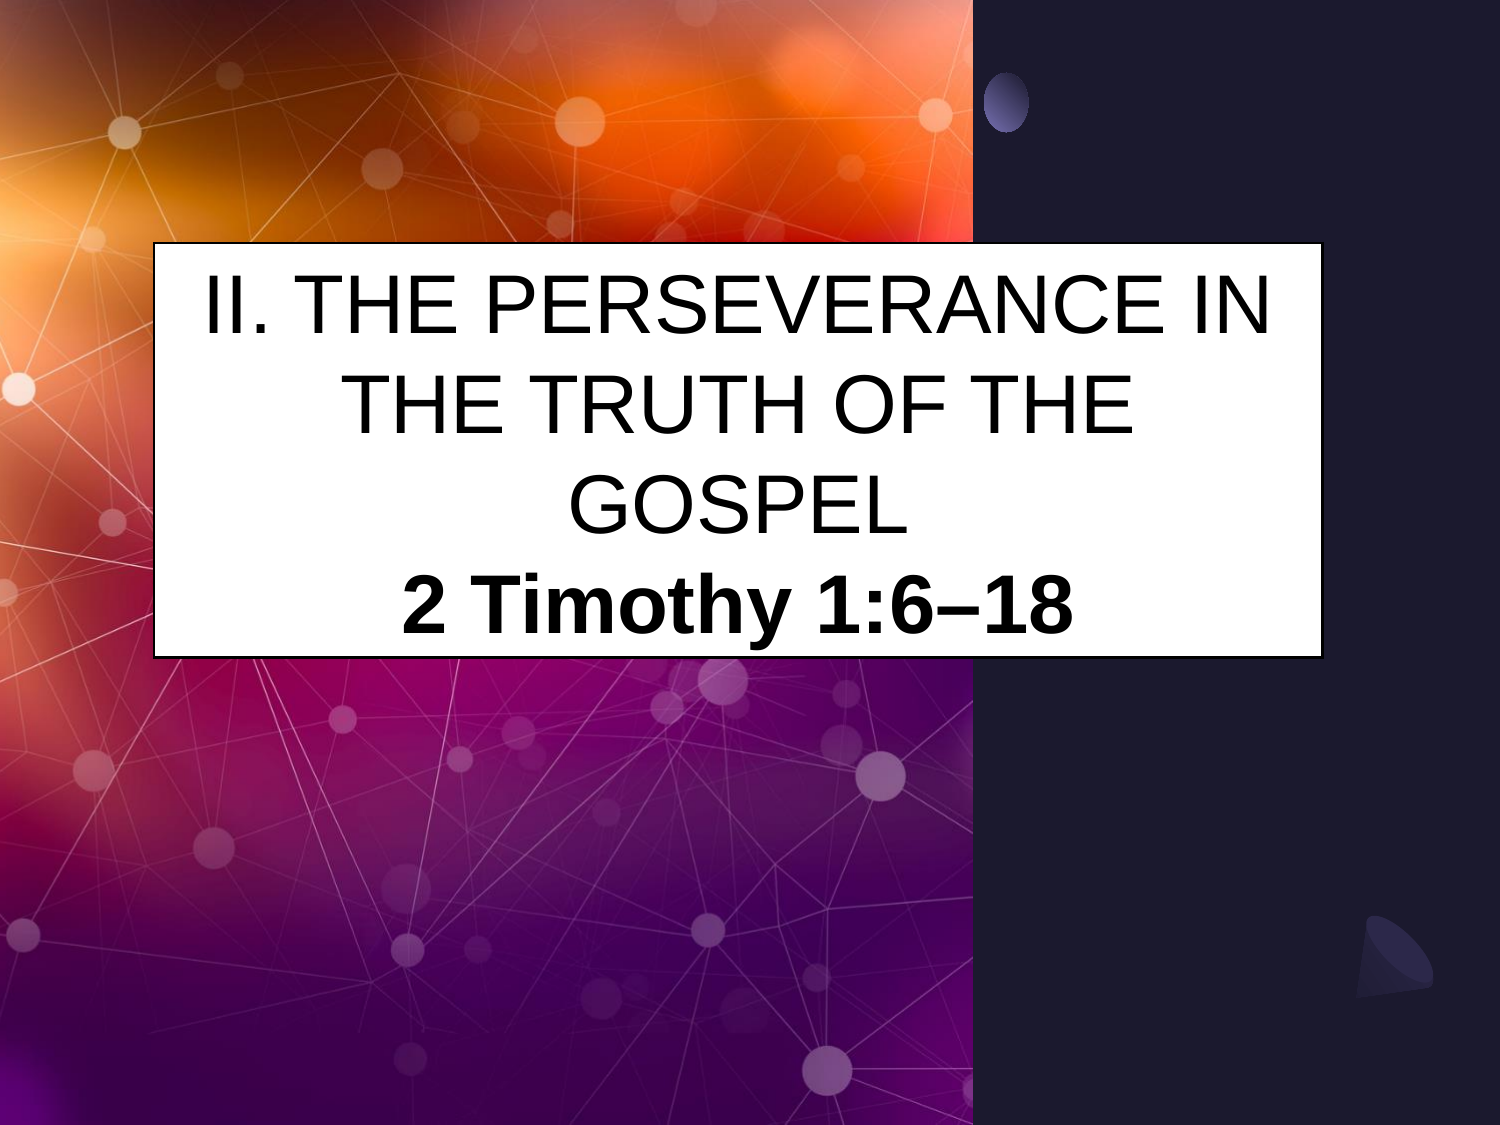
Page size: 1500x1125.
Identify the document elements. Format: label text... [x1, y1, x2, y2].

picture [0, 0, 973, 1125]
text_box II. THE PERSEVERANCE IN THE TRUTH OF THE GOSPEL 2 Timothy 1:6–18 [973, 242, 1324, 659]
